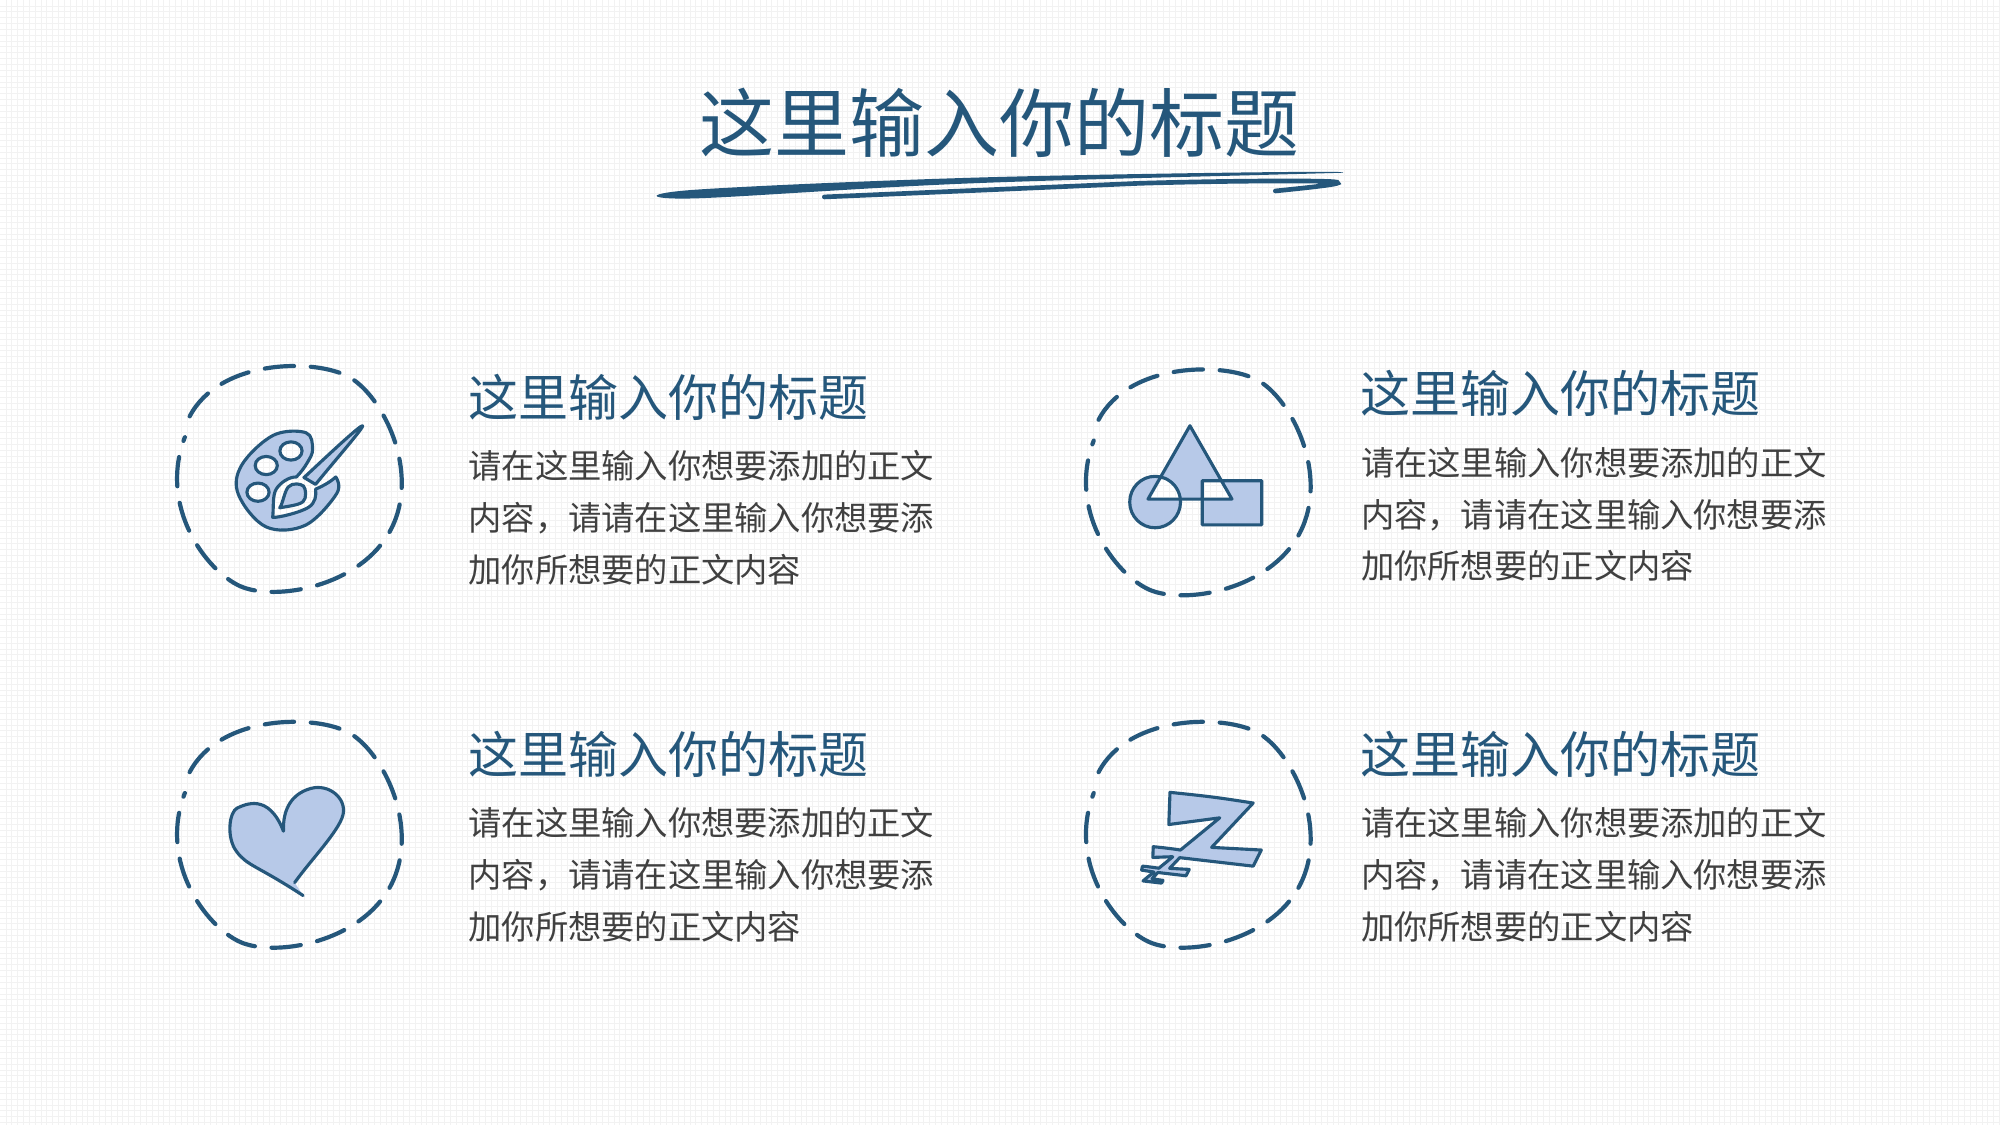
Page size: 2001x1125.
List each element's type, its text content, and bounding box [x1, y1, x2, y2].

list 请在这里输入你想要添加的正文内容，请请在这里输入你想要添加你所想要的正文内容 [454, 488, 977, 669]
list 这里输入你的标题 [453, 723, 977, 845]
list 这里输入你的标题 [1346, 362, 1870, 485]
text_box [303, 425, 364, 485]
list 请在这里输入你想要添加的正文内容，请请在这里输入你想要添加你所想要的正文内容 [1346, 845, 1858, 1026]
text_box [235, 430, 340, 531]
list 这里输入你的标题 [453, 366, 977, 488]
text_box [1129, 425, 1263, 529]
text_box [228, 786, 345, 897]
list 这里输入你的标题 [1346, 723, 1870, 845]
list 请在这里输入你想要添加的正文内容，请请在这里输入你想要添加你所想要的正文内容 [454, 845, 965, 1026]
text_box [1141, 791, 1262, 884]
list 请在这里输入你想要添加的正文内容，请请在这里输入你想要添加你所想要的正文内容 [1346, 485, 1858, 666]
title 这里输入你的标题 [634, 79, 1366, 178]
